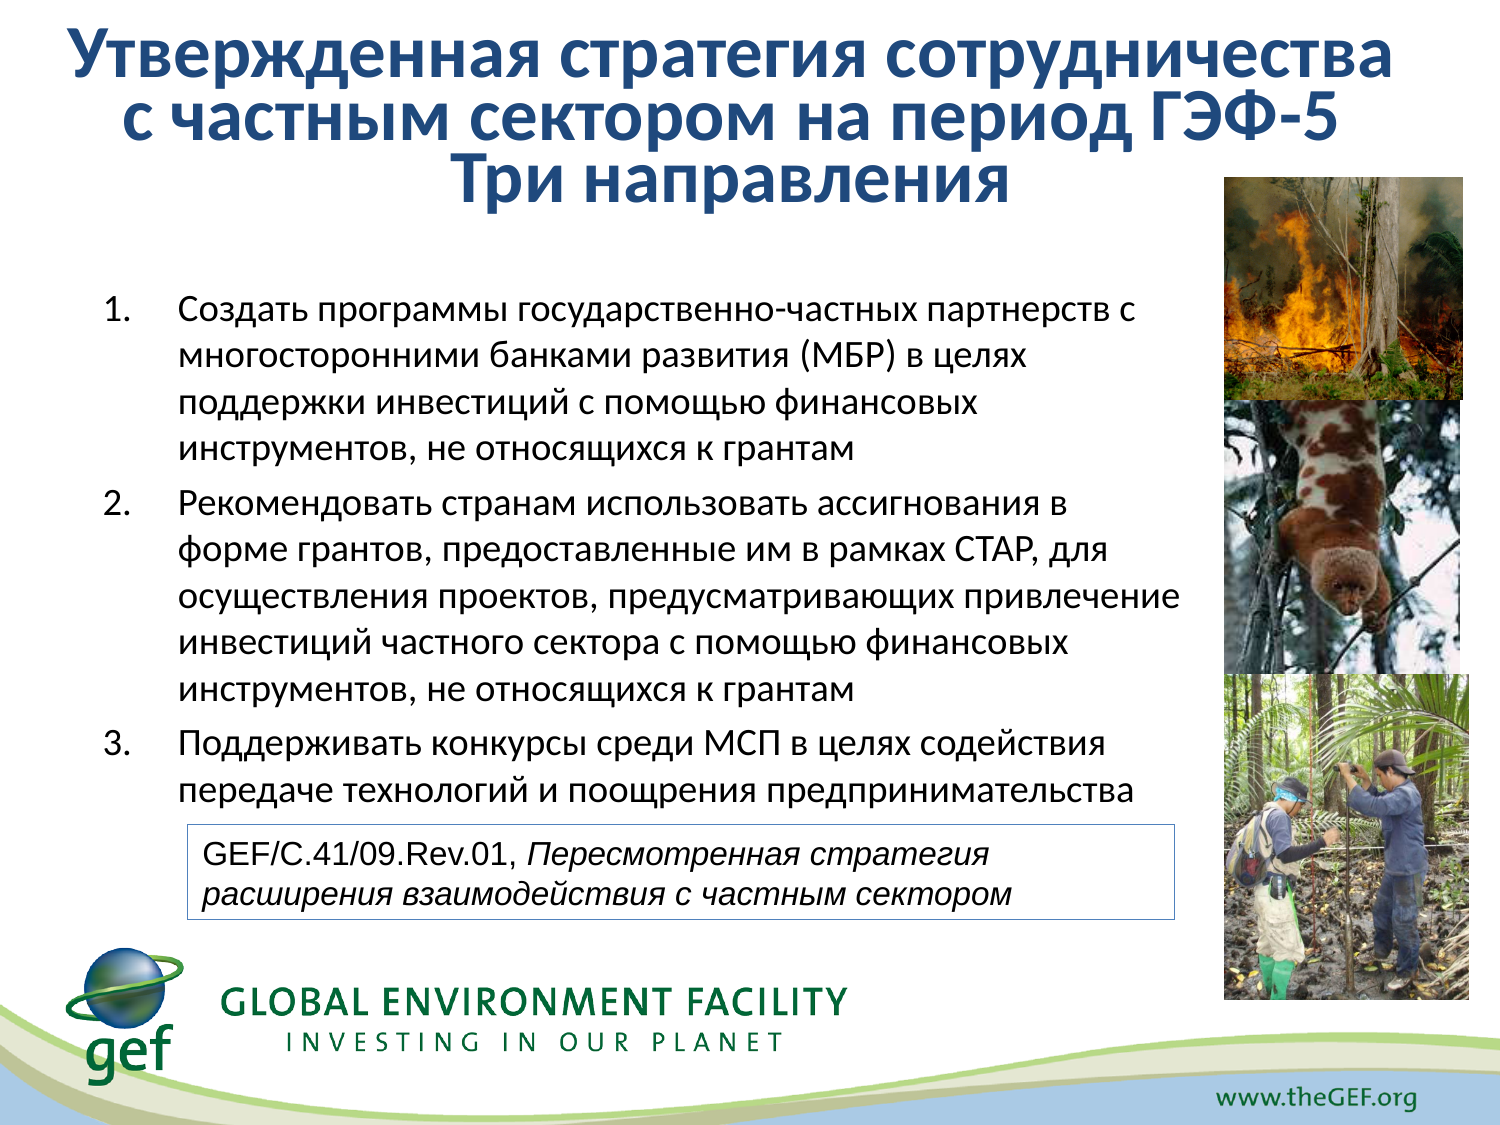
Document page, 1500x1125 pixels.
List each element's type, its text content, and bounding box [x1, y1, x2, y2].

text_box GEF/C.41/09.Rev.01, Пересмотренная стратегия расширения взаимодействия с частным сектором [187, 824, 1175, 920]
list Создать программы государственно-частных партнерств с многосторонними банками развития (МБР) в целях поддержки инвестиций с помощью финансовых инструментов, не относящихся к грантам Рекомендовать странам использовать ассигнования в форме грантов, предоставленные им в рамках СТАР, для осуществления проектов, предусматривающих привлечение инвестиций частного сектора с помощью финансовых инструментов, не относящихся к грантам Поддерживать конкурсы среди МСП в целях содействия передаче технологий и поощрения предпринимательства [87, 274, 1201, 826]
picture [0, 177, 1500, 1125]
title Утвержденная стратегия сотрудничества с частным сектором на период ГЭФ-5 Три направления [49, 37, 1413, 206]
